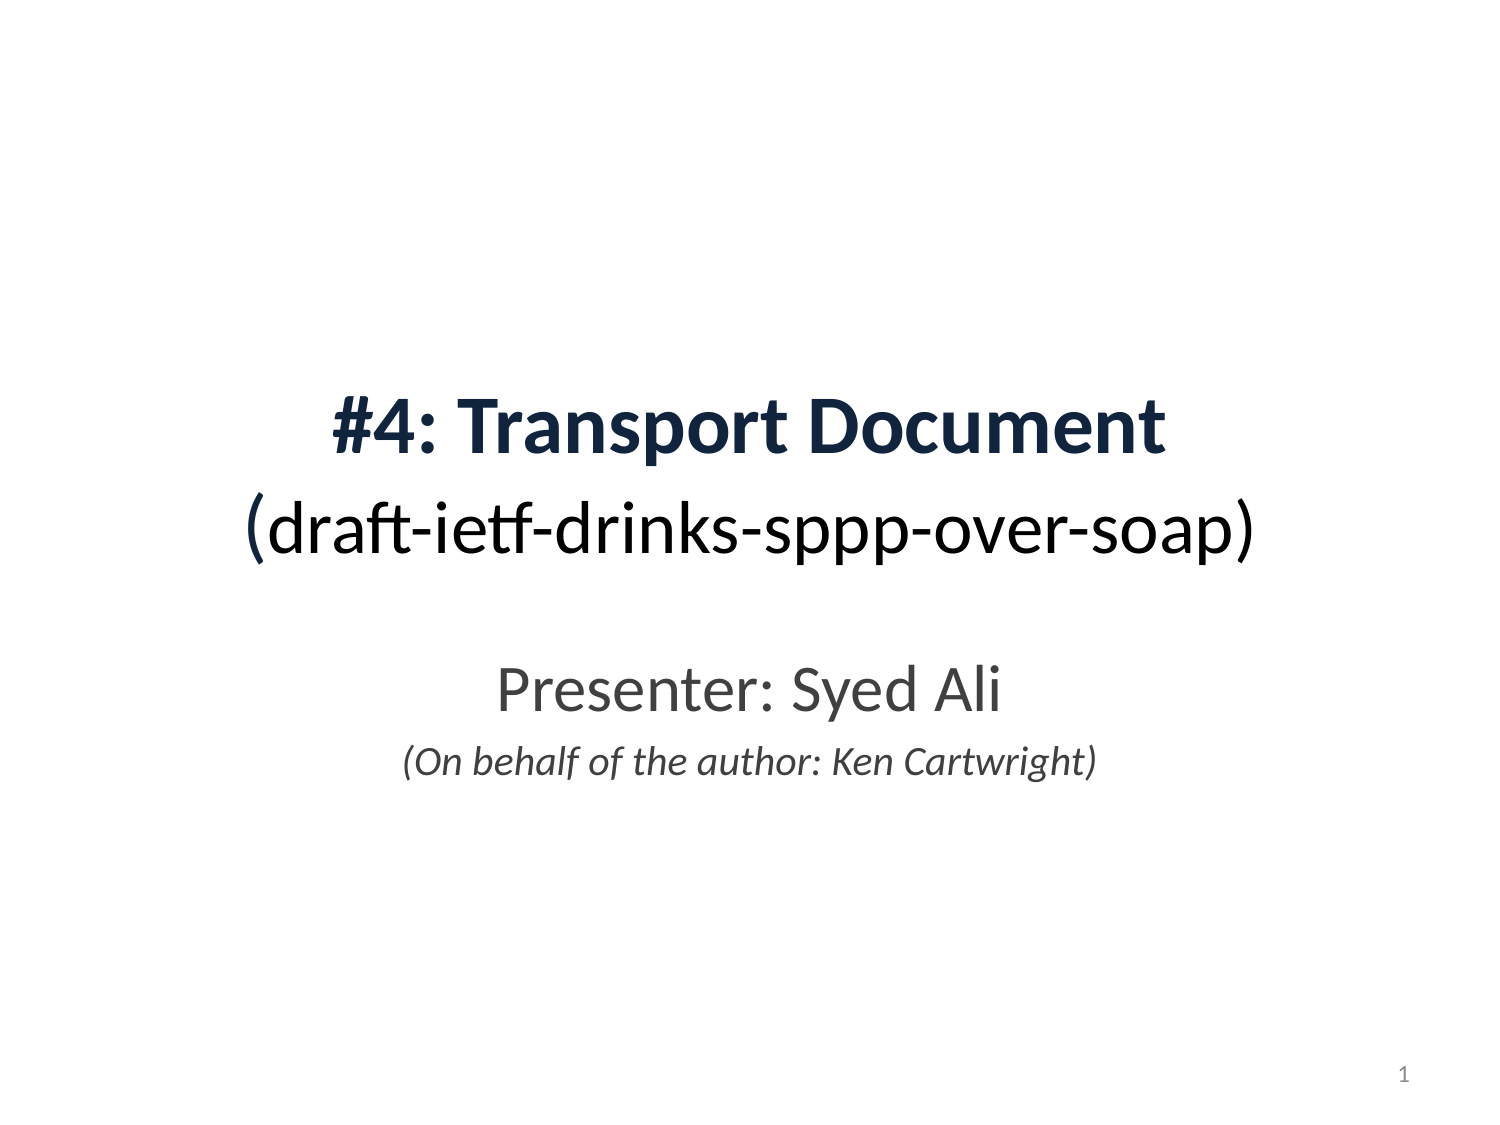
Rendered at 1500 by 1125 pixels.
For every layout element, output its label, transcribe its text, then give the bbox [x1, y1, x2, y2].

title #4: Transport Document (draft-ietf-drinks-sppp-over-soap) [112, 349, 1388, 591]
subtitle Presenter: Syed Ali (On behalf of the author: Ken Cartwright) [225, 637, 1275, 925]
slide_number 0 [1074, 1042, 1425, 1103]
